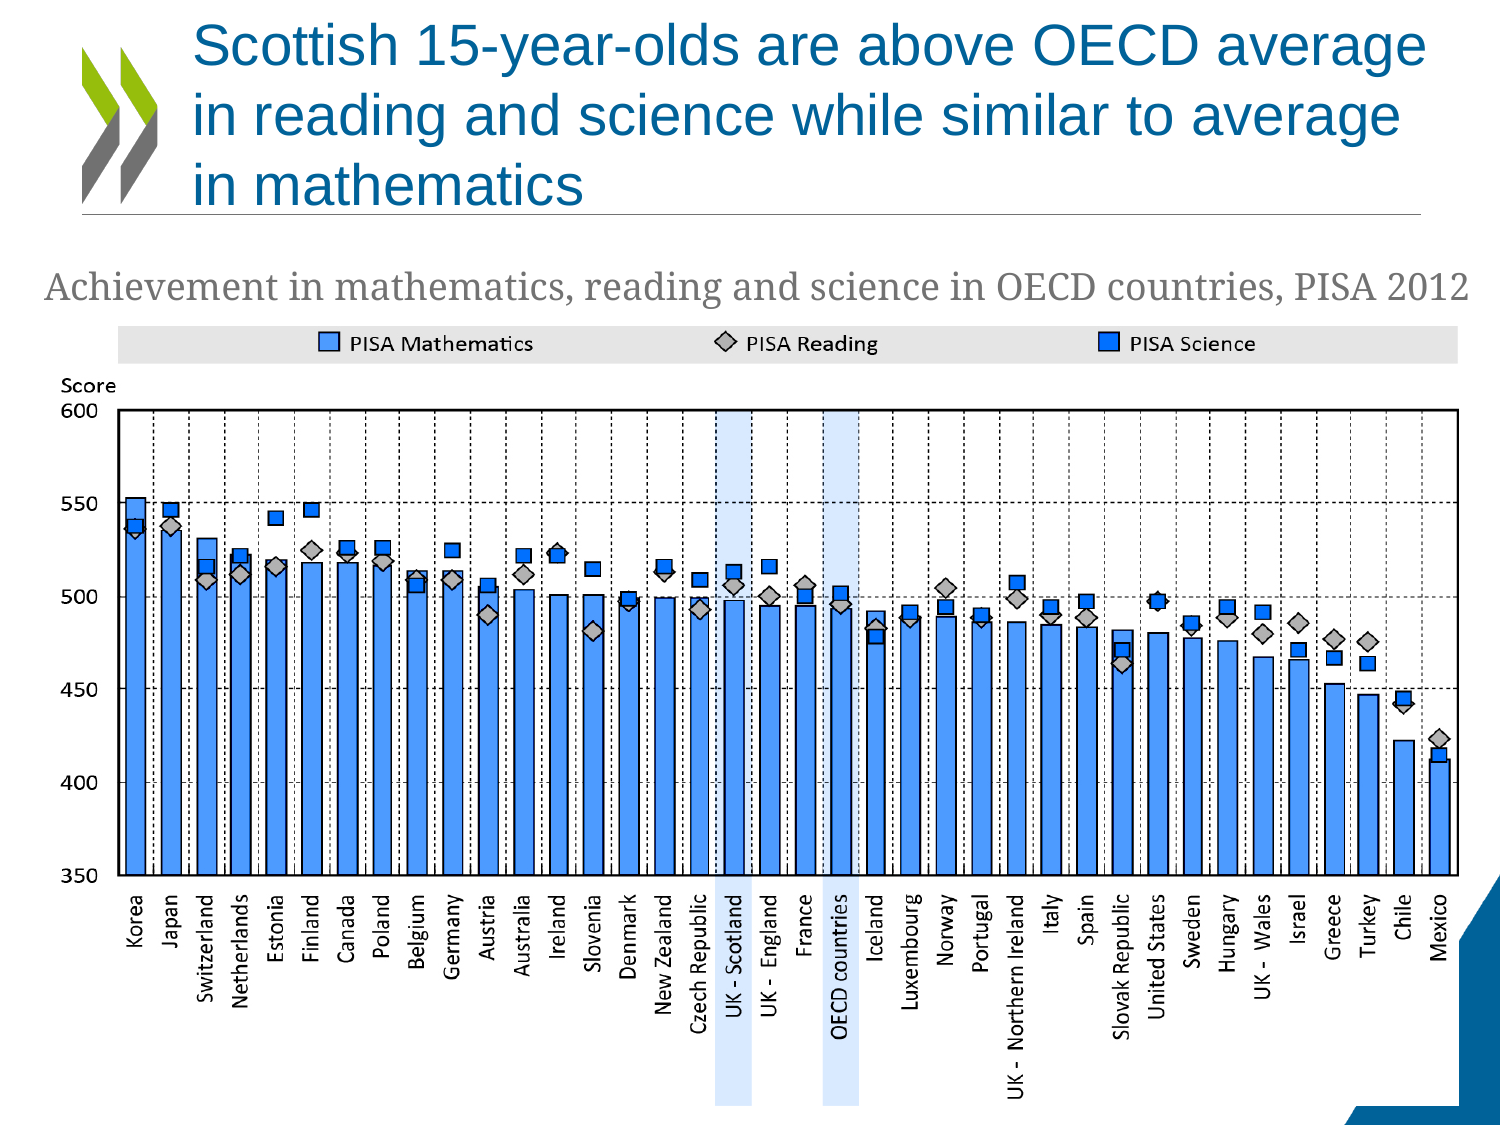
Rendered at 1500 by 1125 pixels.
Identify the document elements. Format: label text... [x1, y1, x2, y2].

title Scottish 15-year-olds are above OECD average in reading and science while similar to average in mathematics [177, 28, 1446, 197]
slide_number 14 [1465, 1051, 1474, 1092]
text_box Achievement in mathematics, reading and science in OECD countries, PISA 2012 [29, 255, 1487, 315]
picture [60, 326, 1500, 1125]
